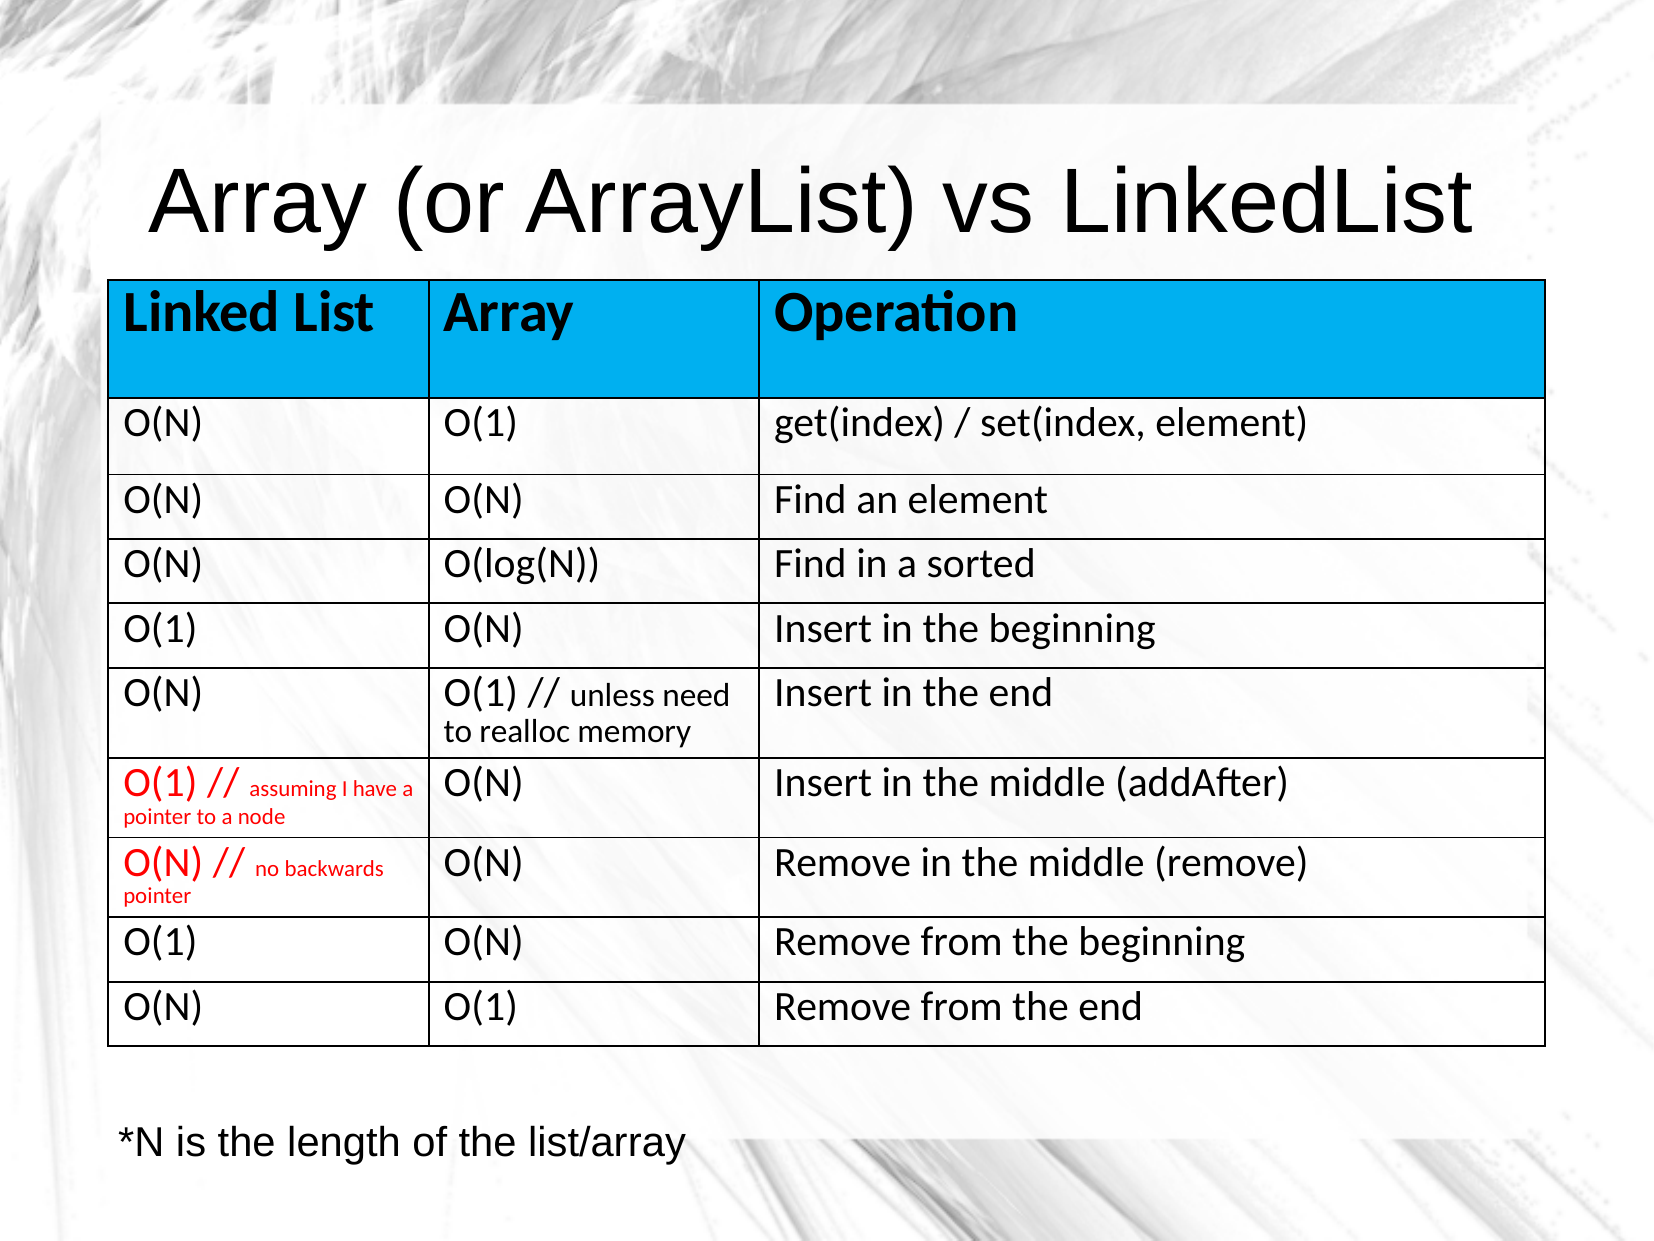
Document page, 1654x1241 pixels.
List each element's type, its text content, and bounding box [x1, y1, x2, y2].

table_cell O(1) // assuming I have a pointer to a node [109, 759, 428, 837]
table_cell O(1) // unless need to realloc memory [430, 669, 758, 757]
table_cell O(N) [430, 838, 758, 916]
table_cell Insert in the beginning [760, 604, 1544, 667]
table_cell O(N) [109, 399, 428, 474]
table_header Array [430, 281, 758, 397]
table_header Operation [760, 281, 1544, 397]
table_cell O(log(N)) [430, 540, 758, 602]
table_cell O(1) [430, 983, 758, 1045]
table_cell Insert in the end [760, 669, 1544, 757]
table_cell O(N) // no backwards pointer [109, 838, 428, 916]
table_cell O(1) [109, 918, 428, 981]
table_cell O(N) [109, 669, 428, 757]
table_cell O(N) [109, 983, 428, 1045]
picture [0, 0, 1654, 1241]
table_cell Find in a sorted [760, 540, 1544, 602]
table_cell O(N) [109, 475, 428, 538]
table_cell Remove from the end [760, 983, 1544, 1045]
table_cell O(N) [109, 540, 428, 602]
table_cell O(1) [109, 604, 428, 667]
list *N is the length of the list/array [118, 319, 1571, 1102]
table_cell Remove in the middle (remove) [760, 838, 1544, 916]
table_cell O(N) [430, 918, 758, 981]
table_header Linked List [109, 281, 428, 397]
table_cell O(N) [430, 604, 758, 667]
title Array (or ArrayList) vs LinkedList [118, 112, 1506, 279]
table_cell O(1) [430, 399, 758, 474]
table_cell O(N) [430, 475, 758, 538]
table_cell Insert in the middle (addAfter) [760, 759, 1544, 837]
table_cell Find an element [760, 475, 1544, 538]
table_cell get(index) / set(index, element) [760, 399, 1544, 474]
table_cell O(N) [430, 759, 758, 837]
table_cell Remove from the beginning [760, 918, 1544, 981]
